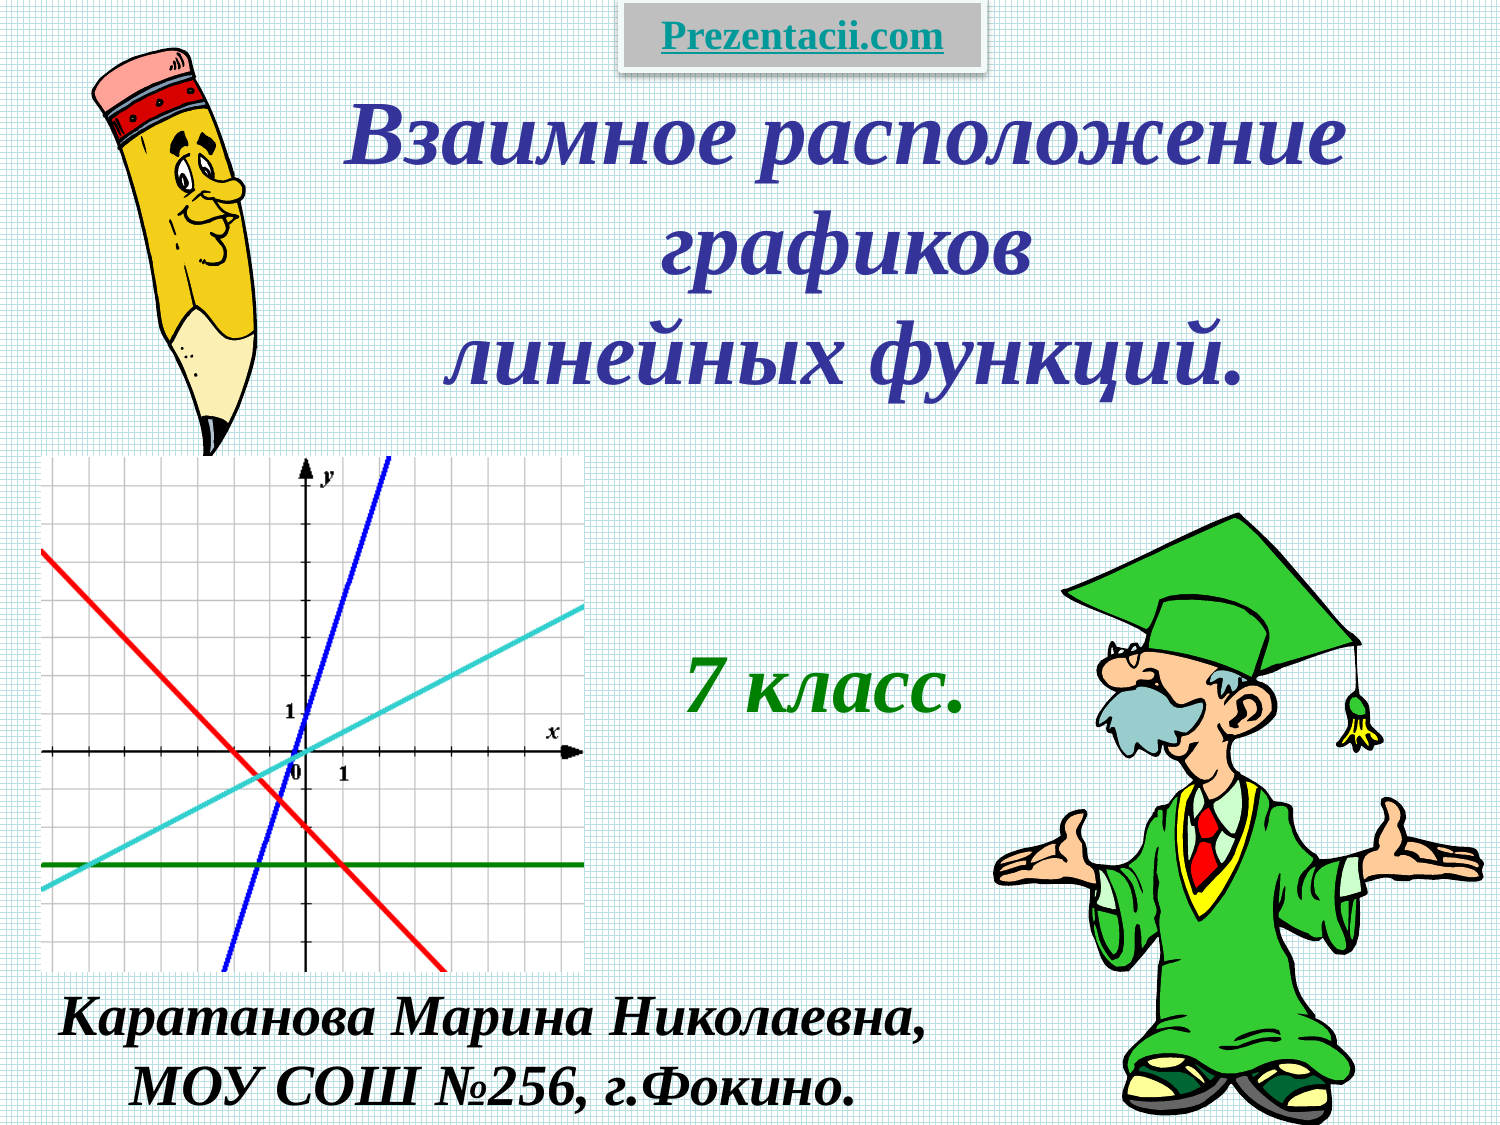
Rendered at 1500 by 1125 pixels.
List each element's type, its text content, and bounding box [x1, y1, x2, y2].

picture [88, 42, 258, 456]
title Взаимное расположение графиков линейных функций. [194, 30, 1500, 445]
subtitle 7 класс. [589, 621, 984, 740]
text_box Prezentacii.com [618, 0, 987, 73]
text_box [40, 456, 585, 974]
text_box Каратанова Марина Николаевна, МОУ СОШ №256, г.Фокино. [43, 969, 944, 1125]
picture [989, 503, 1500, 1125]
